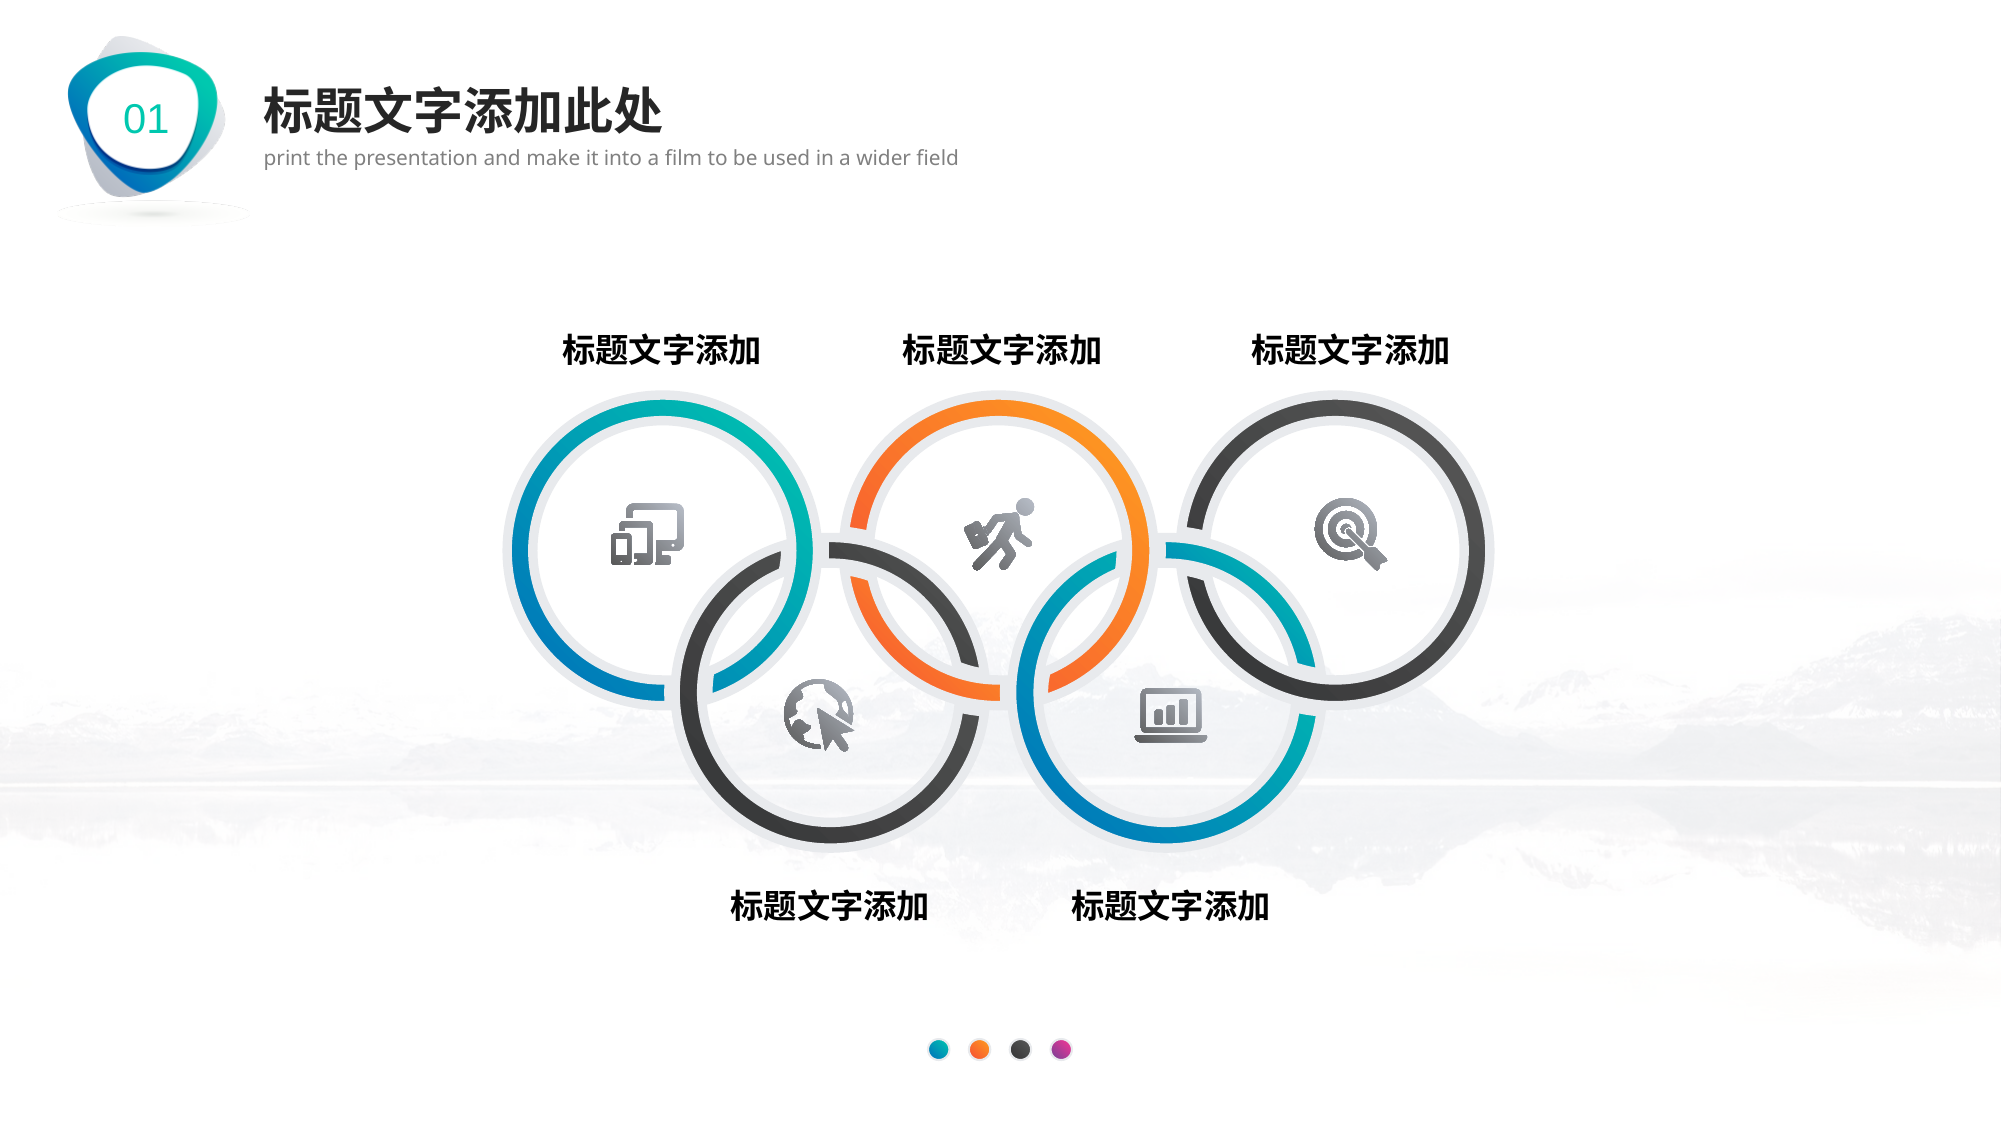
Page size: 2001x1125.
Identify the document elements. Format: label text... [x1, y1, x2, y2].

text_box [625, 502, 685, 537]
text_box [1313, 497, 1389, 572]
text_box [1011, 537, 1321, 849]
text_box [844, 394, 1154, 706]
text_box 标题文字添加 [1002, 869, 1340, 933]
text_box [610, 520, 675, 566]
text_box 标题文字添加 [494, 313, 831, 377]
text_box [56, 36, 1051, 227]
text_box 标题文字添加 [662, 869, 999, 933]
text_box 标题文字添加 [1182, 313, 1520, 377]
text_box [1180, 393, 1491, 707]
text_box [675, 537, 985, 849]
text_box 标题文字添加 [834, 313, 1171, 377]
text_box [506, 393, 818, 707]
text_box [927, 1038, 1073, 1061]
